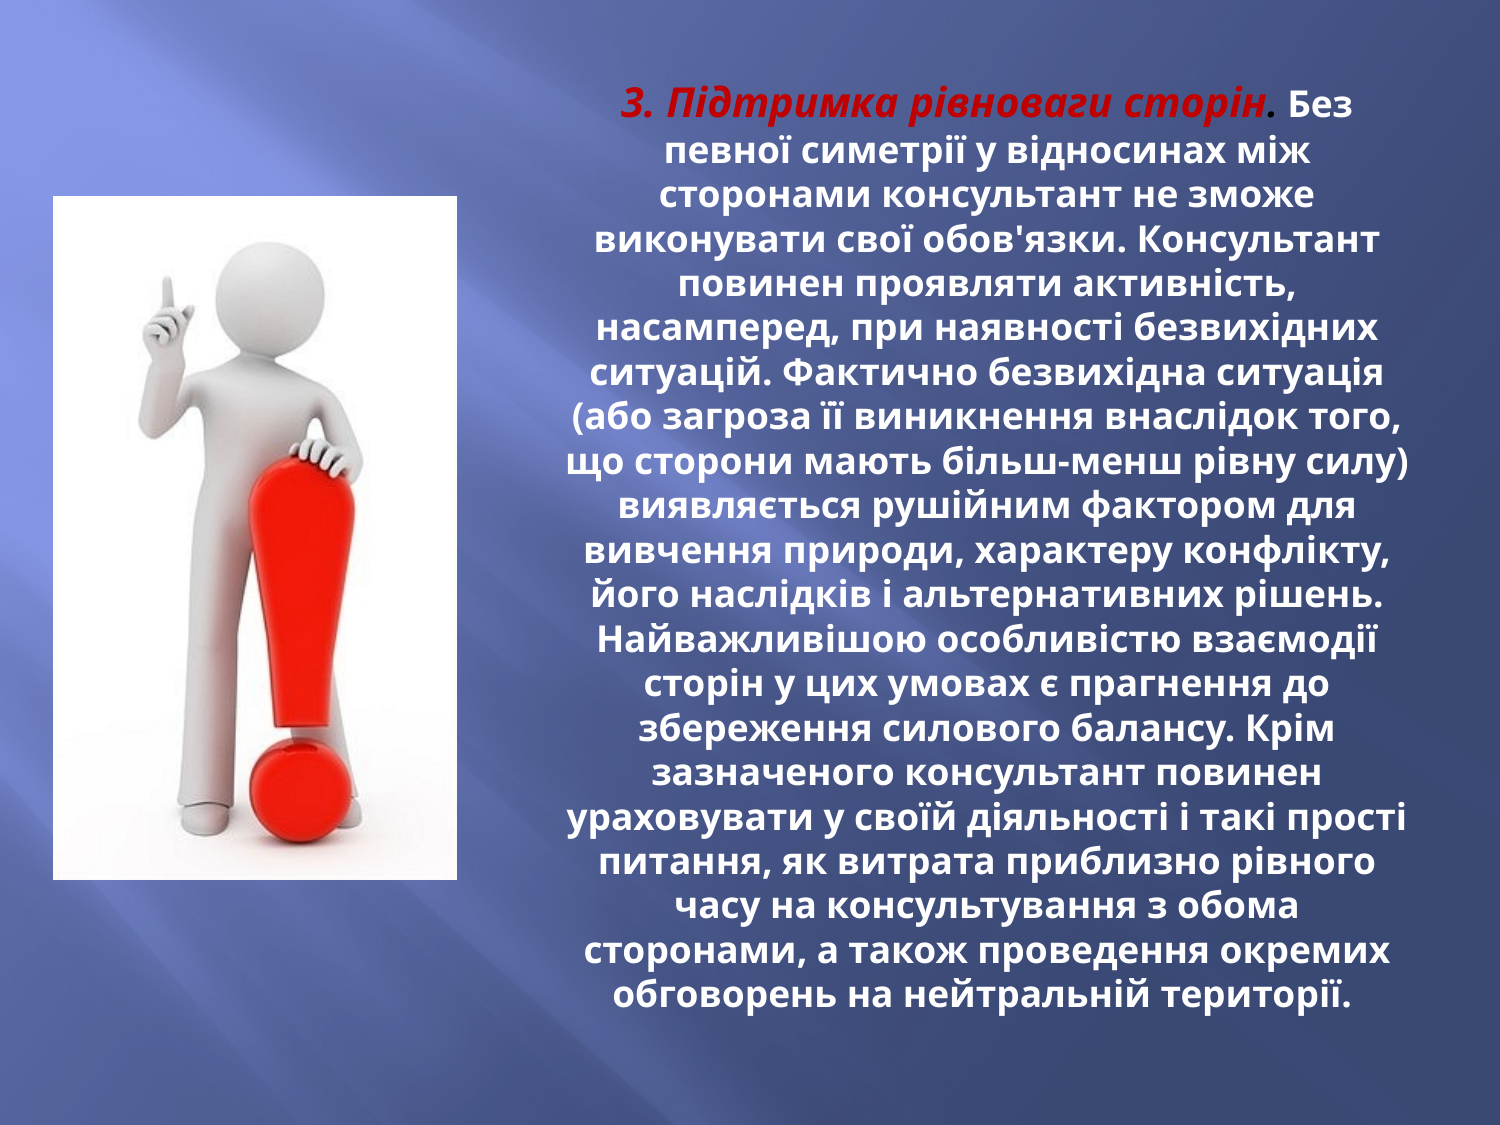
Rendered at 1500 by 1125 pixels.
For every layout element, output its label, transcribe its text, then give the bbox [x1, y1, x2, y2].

title 3. Підтримка рівноваги сторін. Без певної симетрії у відносинах між сторонами консультант не зможе виконувати свої обов'язки. Консультант повинен проявляти активність, насамперед, при наявності безвихідних ситуацій. Фактично безвихідна ситуація (або загроза її виникнення внаслідок того, що сторони мають більш-менш рівну силу) виявляється рушійним фактором для вивчення природи, характеру конфлікту, його наслідків і альтернативних рішень. Найважливішою особливістю взаємодії сторін у цих умовах є прагнення до збереження силового балансу. Крім зазначеного консультант повинен ураховувати у своїй діяльності і такі прості питання, як витрата приблизно рівного часу на консультування з обома сторонами, а також проведення окремих обговорень на нейтральній території. [549, 45, 1425, 1047]
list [52, 196, 457, 880]
